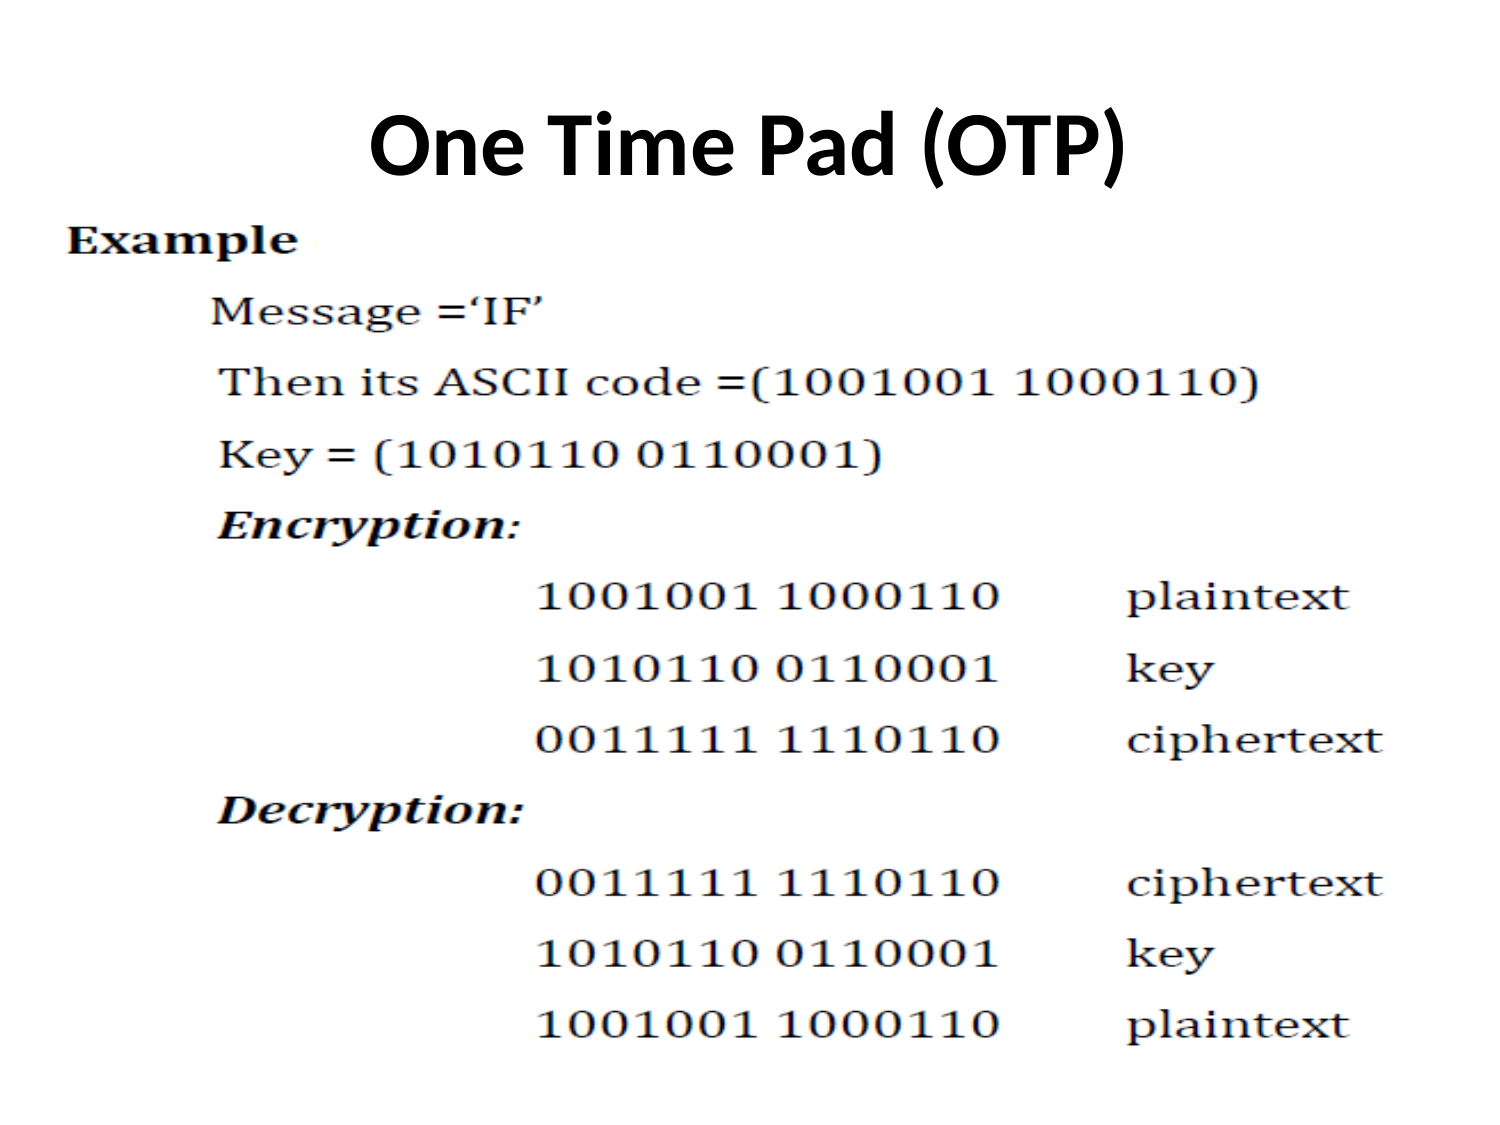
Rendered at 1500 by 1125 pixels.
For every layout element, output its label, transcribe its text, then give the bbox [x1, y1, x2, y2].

title One Time Pad (OTP) [75, 45, 1425, 223]
picture [24, 224, 1438, 1063]
